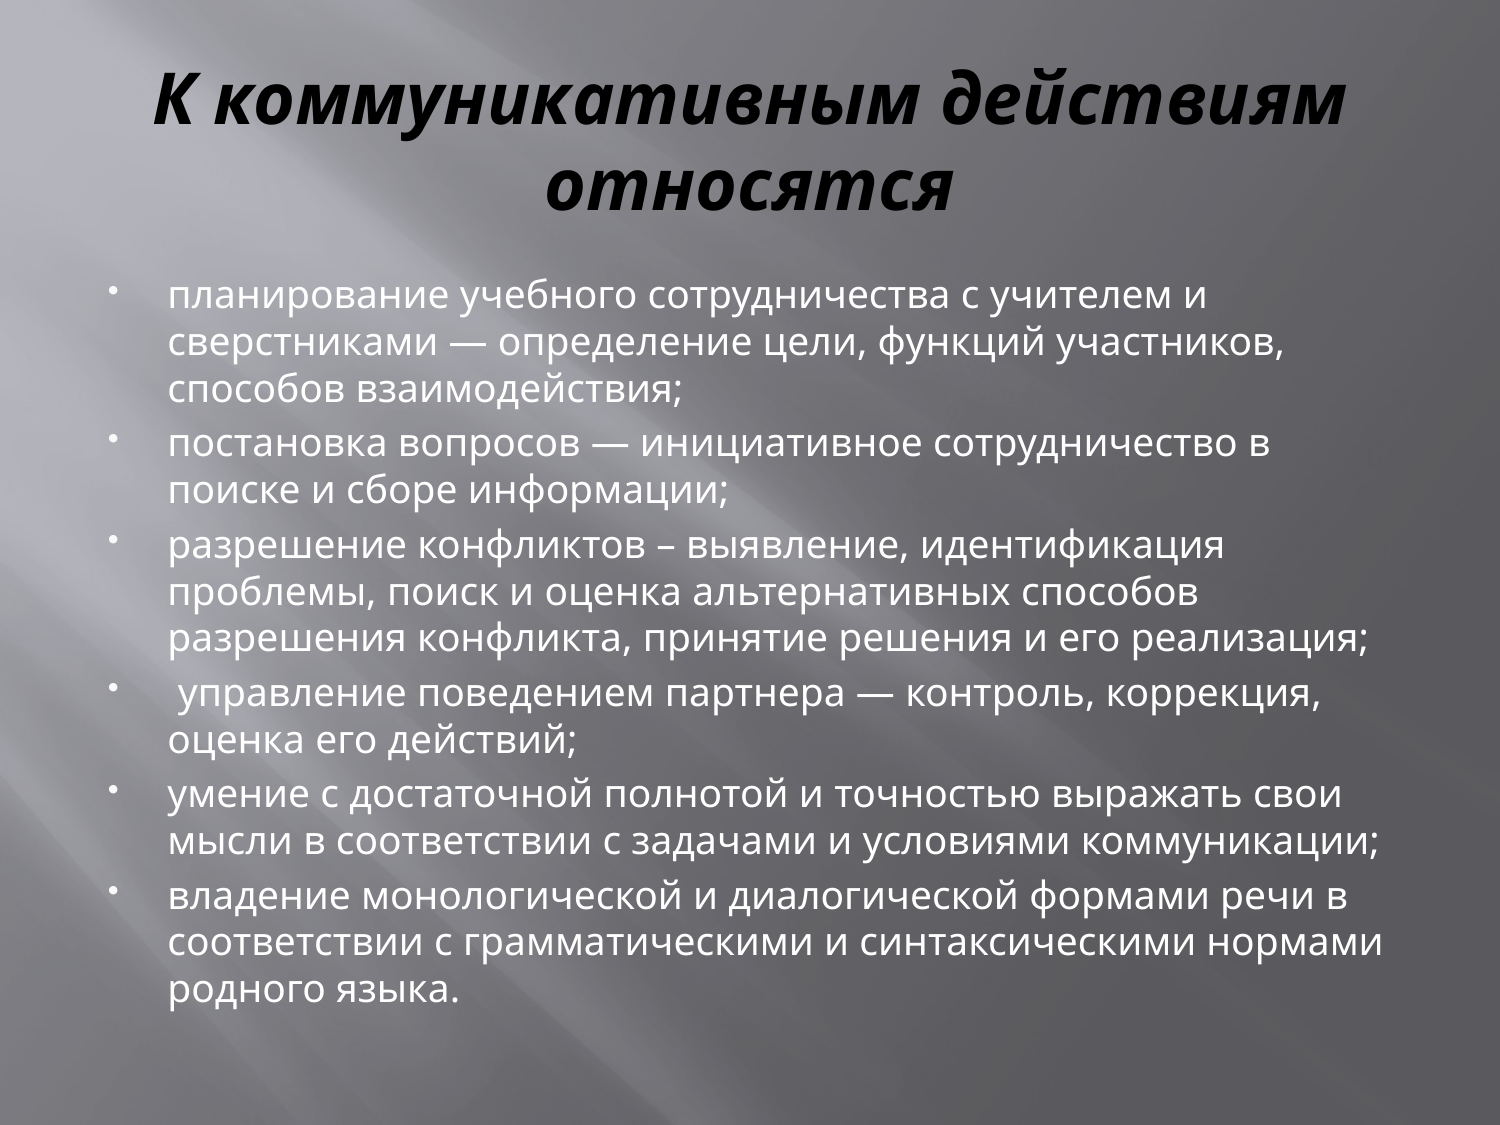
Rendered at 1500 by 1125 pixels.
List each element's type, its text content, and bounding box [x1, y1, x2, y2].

title К коммуникативным действиям относятся [75, 45, 1425, 233]
list планирование учебного сотрудничества с учителем и сверстниками — определение цели, функций участников, способов взаимодействия; постановка вопросов — инициативное сотрудничество в поиске и сборе информации; разрешение конфликтов – выявление, идентификация проблемы, поиск и оценка альтернативных способов разрешения конфликта, принятие решения и его реализация; управление поведением партнера — контроль, коррекция, оценка его действий; умение с достаточной полнотой и точностью выражать свои мысли в соответствии с задачами и условиями коммуникации; владение монологической и диалогической формами речи в соответствии с грамматическими и синтаксическими нормами родного языка. [75, 262, 1425, 1035]
